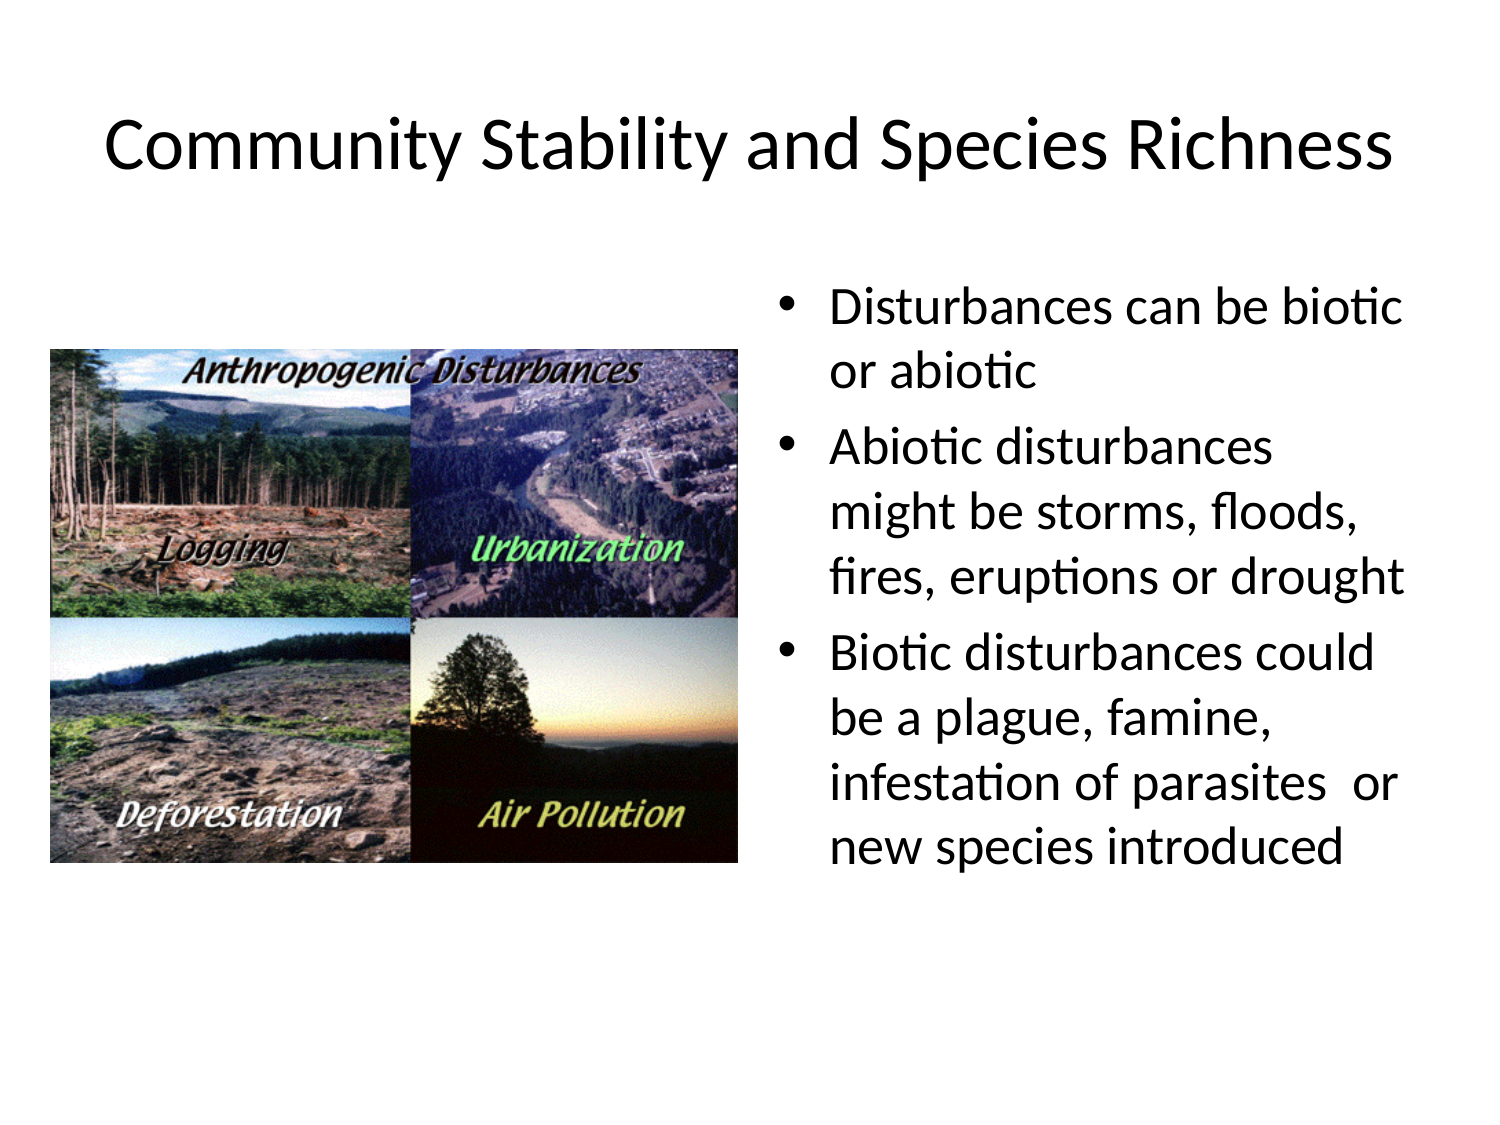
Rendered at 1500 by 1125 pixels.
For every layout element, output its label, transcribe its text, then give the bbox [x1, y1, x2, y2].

title Community Stability and Species Richness [75, 45, 1425, 233]
picture [49, 349, 738, 864]
list Disturbances can be biotic or abiotic Abiotic disturbances might be storms, floods, fires, eruptions or drought Biotic disturbances could be a plague, famine, infestation of parasites or new species introduced [762, 262, 1425, 1005]
